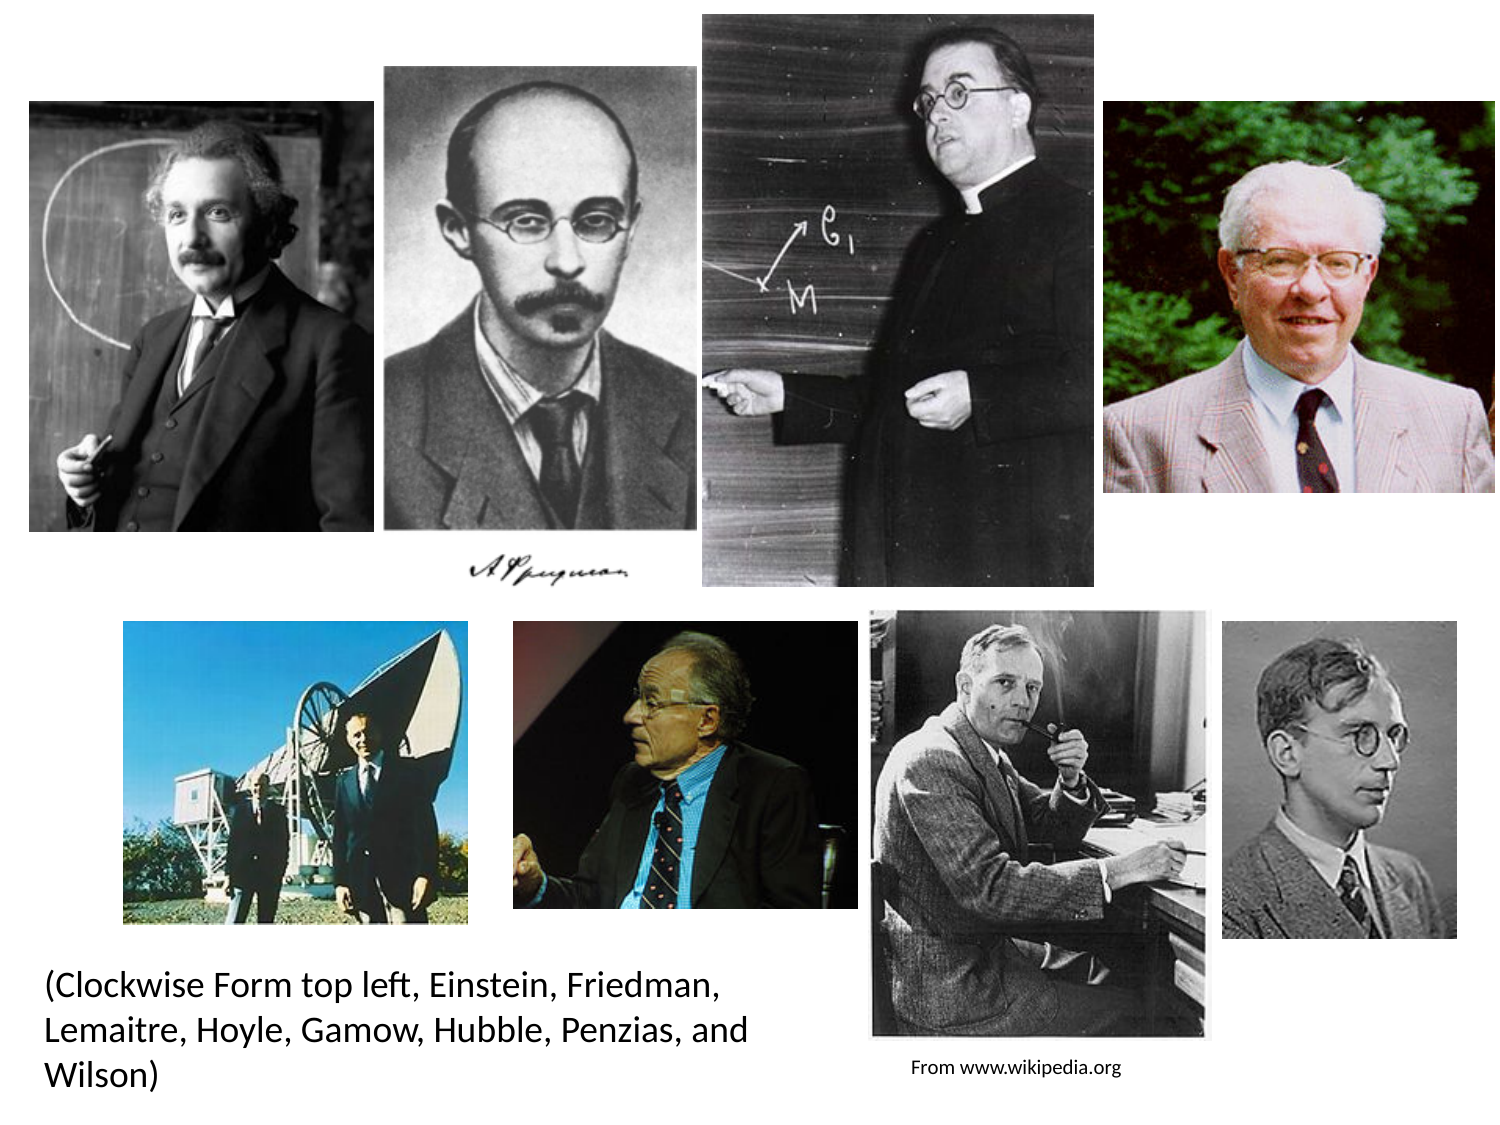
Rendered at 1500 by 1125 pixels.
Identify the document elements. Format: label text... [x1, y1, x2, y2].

picture [123, 621, 468, 925]
picture [383, 66, 697, 589]
picture [702, 14, 1094, 587]
picture [1222, 621, 1457, 939]
picture [513, 621, 858, 909]
text_box From www.wikipedia.org [896, 1050, 1137, 1087]
picture [868, 609, 1212, 1041]
picture [29, 101, 374, 532]
text_box (Clockwise Form top left, Einstein, Friedman, Lemaitre, Hoyle, Gamow, Hubble, Penzias, and Wilson) [29, 952, 821, 1102]
picture [1103, 101, 1495, 493]
